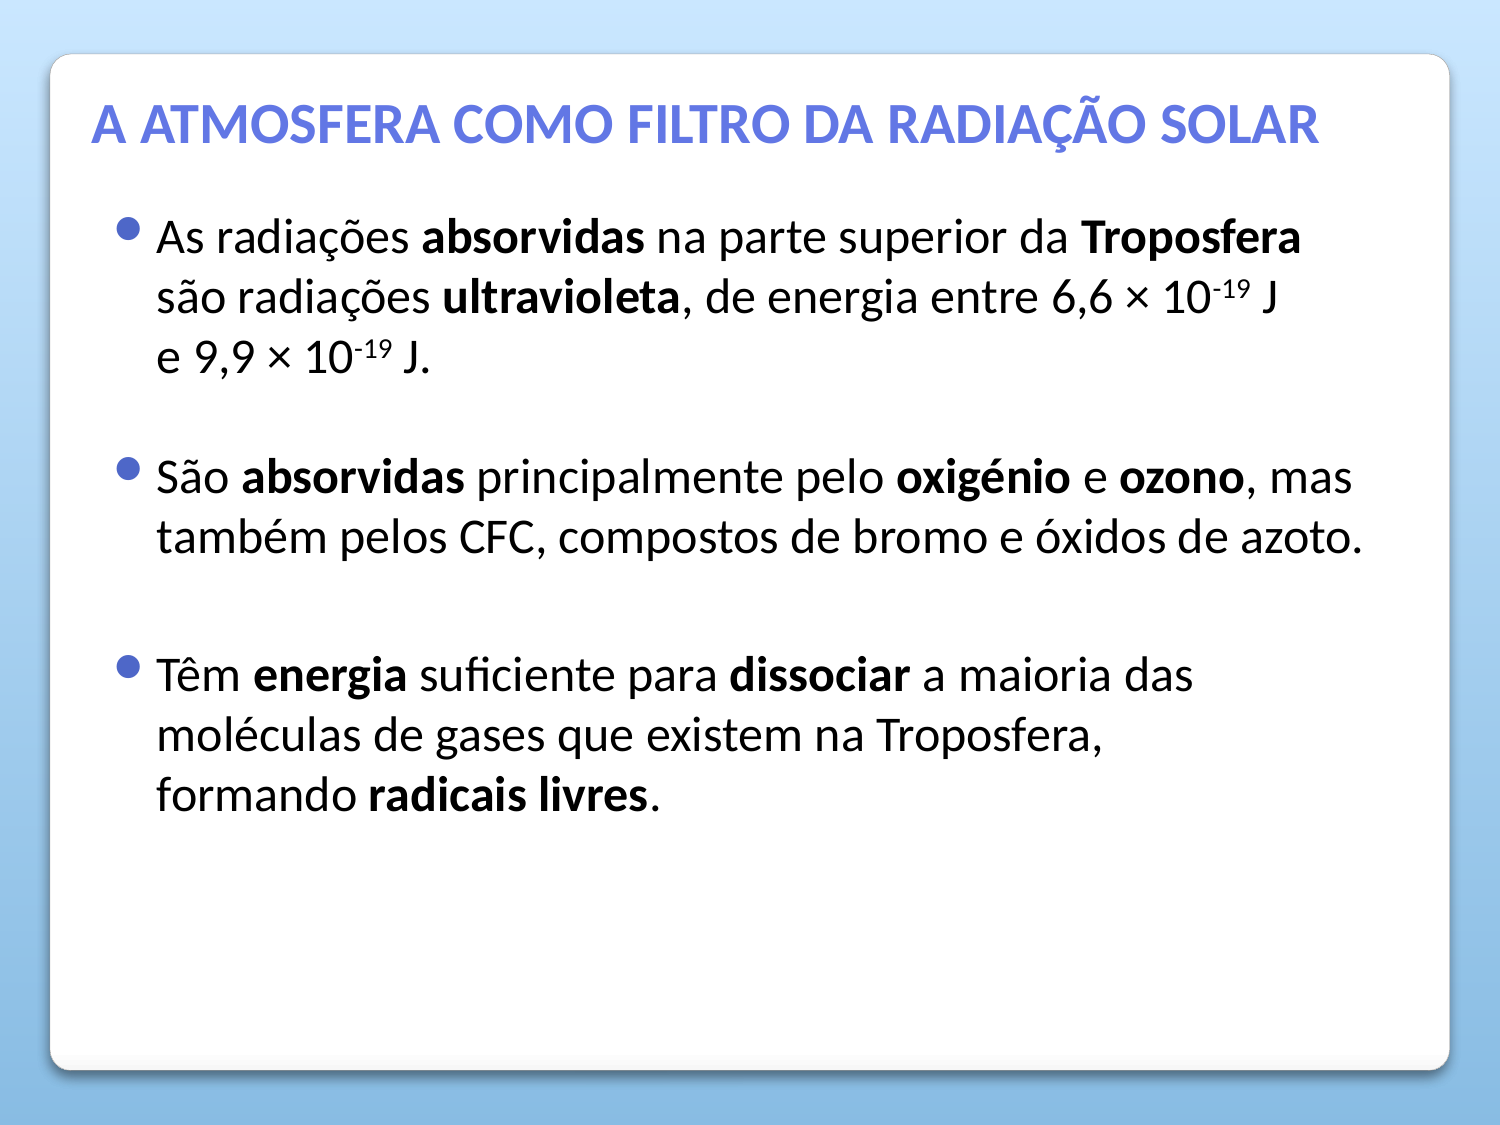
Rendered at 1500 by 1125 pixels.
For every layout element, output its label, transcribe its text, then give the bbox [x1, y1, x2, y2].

text_box As radiações absorvidas na parte superior da Troposfera são radiações ultravioleta, de energia entre 6,6 × 10­-19 J e 9,9 × 10­-19 J. São absorvidas principalmente pelo oxigénio e ozono, mas também pelos CFC, compostos de bromo e óxidos de azoto. Têm energia suficiente para dissociar a maioria das moléculas de gases que existem na Troposfera, formando radicais livres. [98, 196, 1424, 1017]
text_box A ATMOSFERA COMO FILTRO DA RADIAÇÃO SOLAR [76, 78, 1412, 173]
